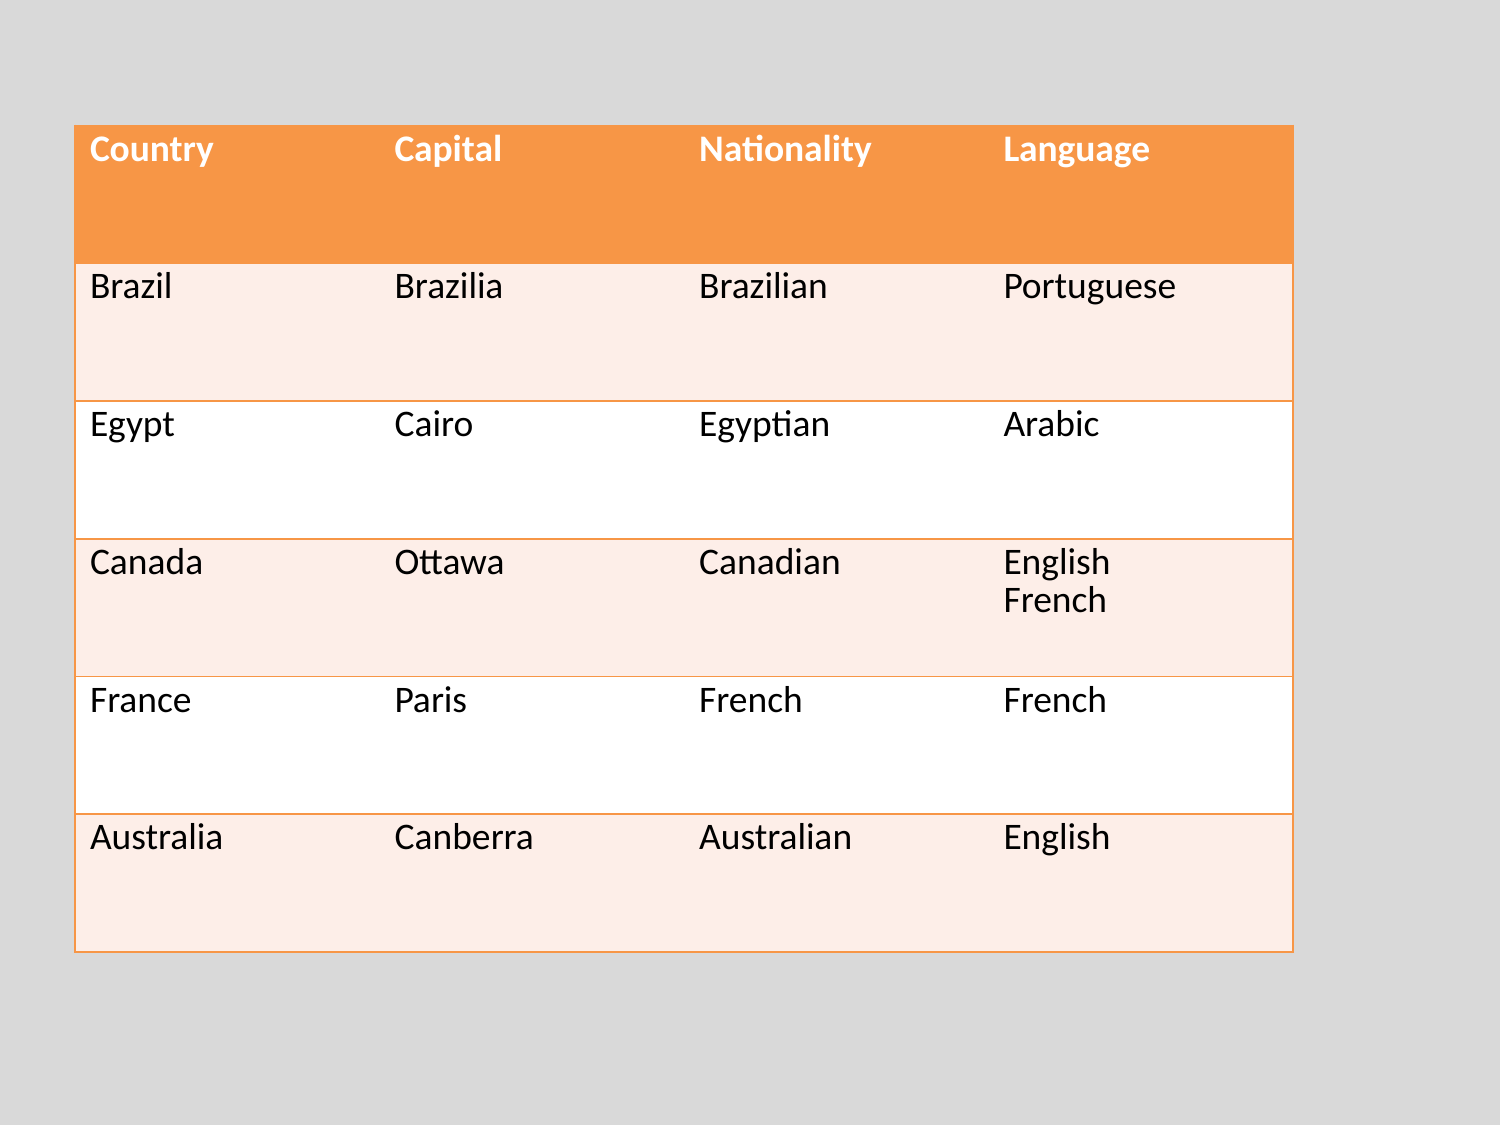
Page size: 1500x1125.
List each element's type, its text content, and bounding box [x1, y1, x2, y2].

table_cell French [684, 677, 989, 813]
table_header Language [989, 126, 1292, 262]
table_cell Canberra [380, 815, 684, 951]
table_cell Australia [76, 815, 380, 951]
table_cell Portuguese [989, 264, 1292, 400]
table_cell Paris [380, 677, 684, 813]
table_cell France [76, 677, 380, 813]
table_cell Brazil [76, 264, 380, 400]
table_cell Egyptian [684, 402, 989, 538]
table_header Nationality [684, 126, 989, 262]
table_cell Arabic [989, 402, 1292, 538]
table_cell English French [989, 540, 1292, 676]
table_header Capital [380, 126, 684, 262]
table_cell Ottawa [380, 540, 684, 676]
table_cell Egypt [76, 402, 380, 538]
table_cell Canada [76, 540, 380, 676]
table_cell Cairo [380, 402, 684, 538]
table_cell Brazilian [684, 264, 989, 400]
table_cell Canadian [684, 540, 989, 676]
table_cell English [989, 815, 1292, 951]
table_header Country [76, 126, 380, 262]
table_cell Brazilia [380, 264, 684, 400]
table_cell Australian [684, 815, 989, 951]
table_cell French [989, 677, 1292, 813]
